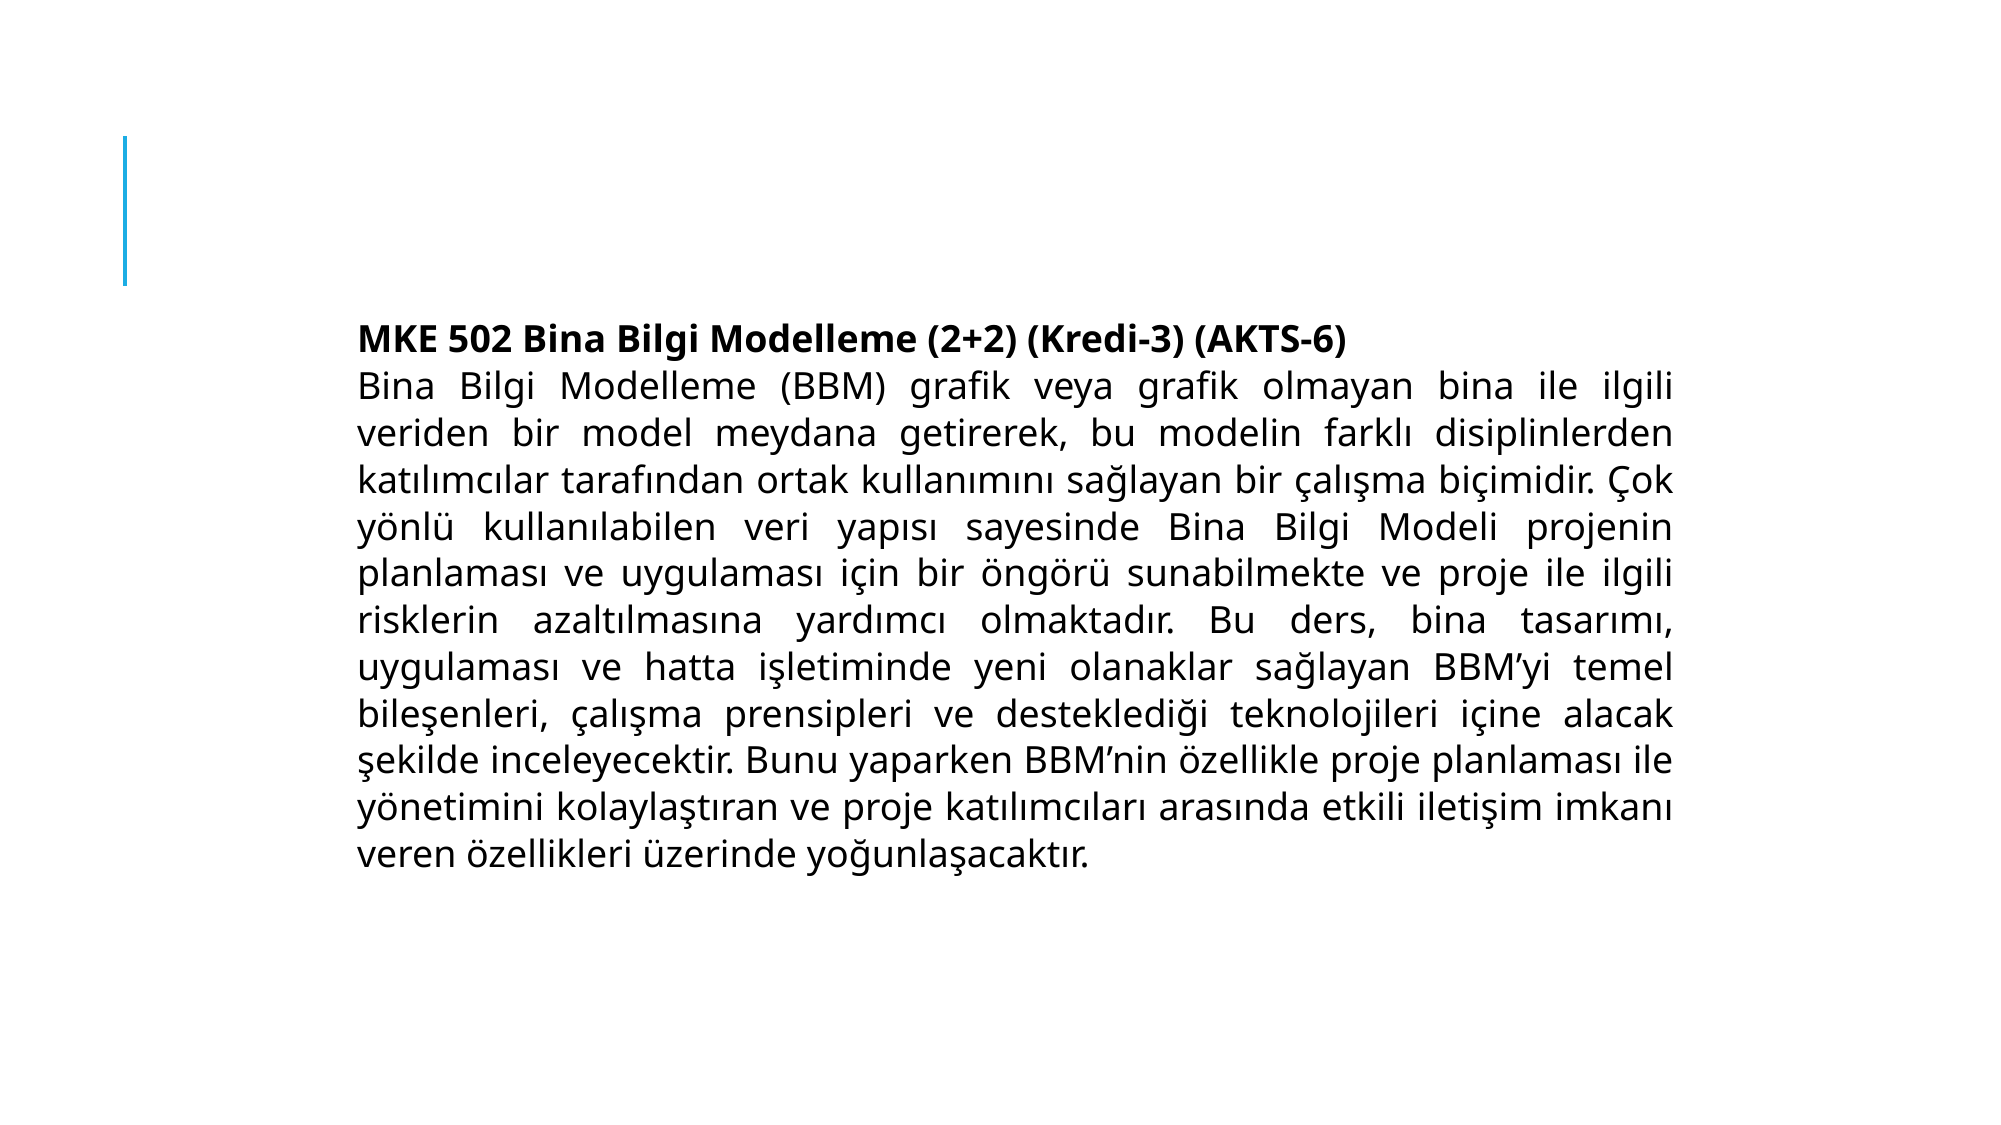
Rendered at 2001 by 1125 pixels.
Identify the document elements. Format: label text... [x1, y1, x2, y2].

text_box MKE 502 Bina Bilgi Modelleme (2+2) (Kredi-3) (AKTS-6) Bina Bilgi Modelleme (BBM) grafik veya grafik olmayan bina ile ilgili veriden bir model meydana getirerek, bu modelin farklı disiplinlerden katılımcılar tarafından ortak kullanımını sağlayan bir çalışma biçimidir. Çok yönlü kullanılabilen veri yapısı sayesinde Bina Bilgi Modeli projenin planlaması ve uygulaması için bir öngörü sunabilmekte ve proje ile ilgili risklerin azaltılmasına yardımcı olmaktadır. Bu ders, bina tasarımı, uygulaması ve hatta işletiminde yeni olanaklar sağlayan BBM’yi temel bileşenleri, çalışma prensipleri ve desteklediği teknolojileri içine alacak şekilde inceleyecektir. Bunu yaparken BBM’nin özellikle proje planlaması ile yönetimini kolaylaştıran ve proje katılımcıları arasında etkili iletişim imkanı veren özellikleri üzerinde yoğunlaşacaktır. [342, 305, 1696, 883]
